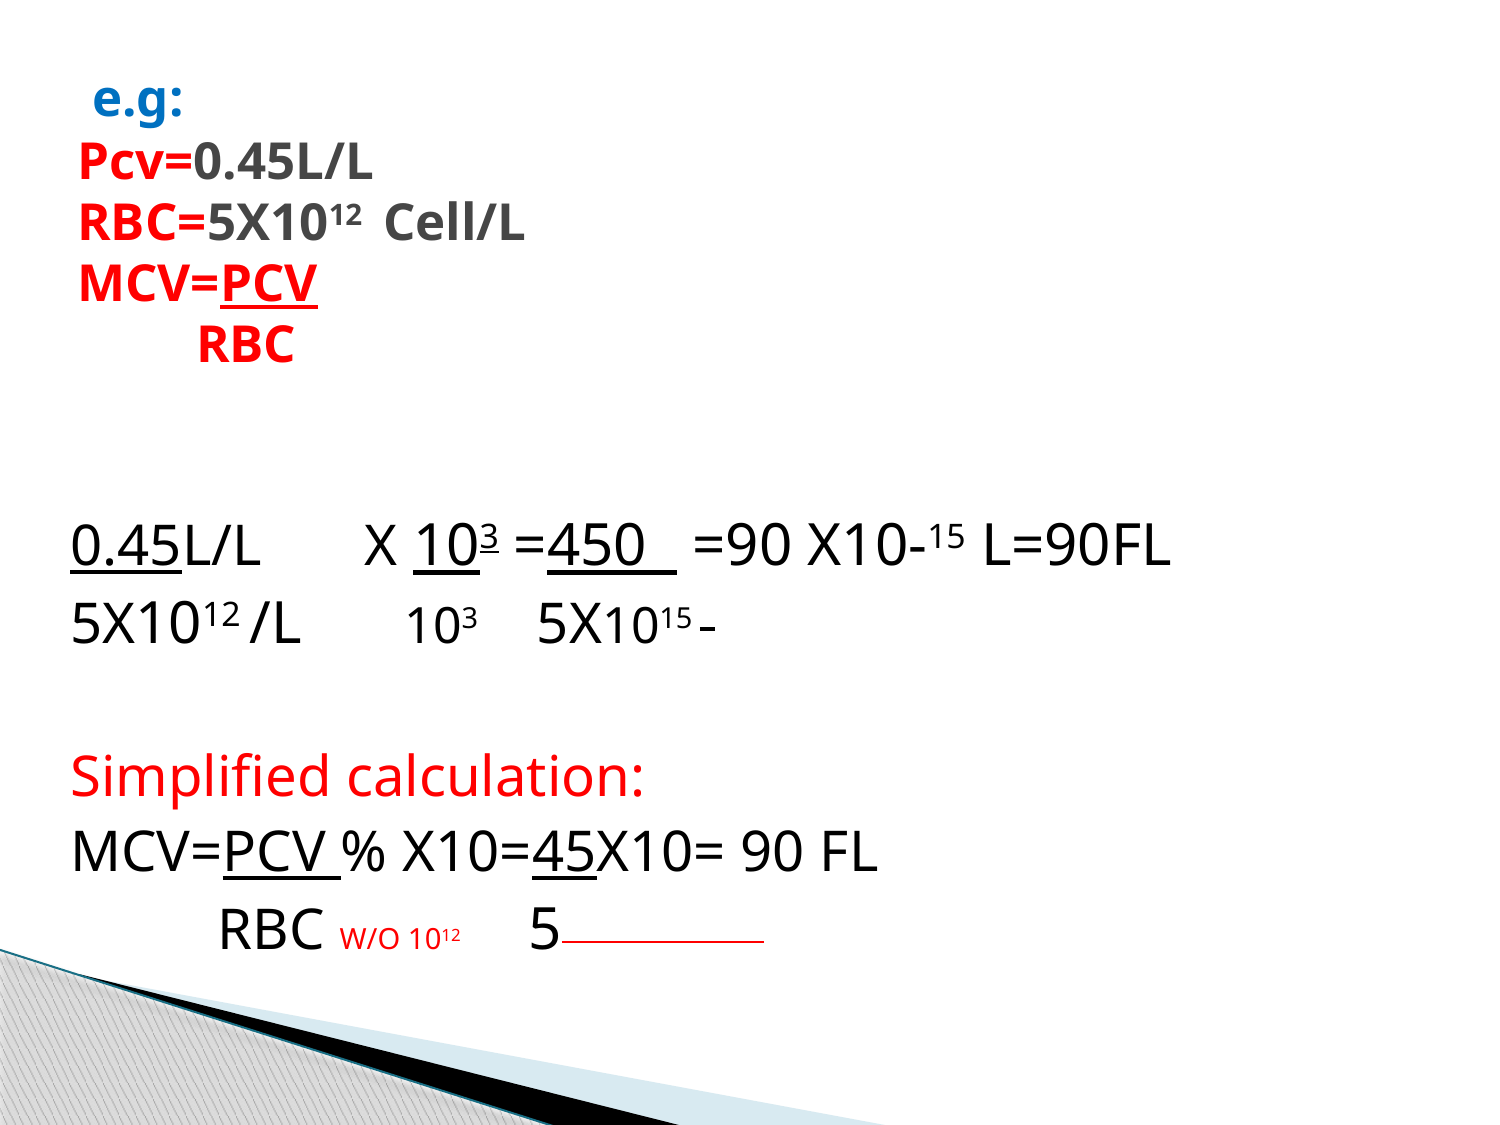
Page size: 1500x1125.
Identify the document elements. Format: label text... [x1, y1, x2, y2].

list 0.45L/L X 103 =450 =90 X10-15 L=90FL 5X1012 /L 103 5X1015 Simplified calculation: MCV=PCV % X10=45X10= 90 FL RBC W/O 1012 5 [37, 500, 1425, 986]
title e.g: Pcv=0.45L/L RBC=5X1012 Cell/L MCV=PCV RBC [62, 50, 1413, 443]
